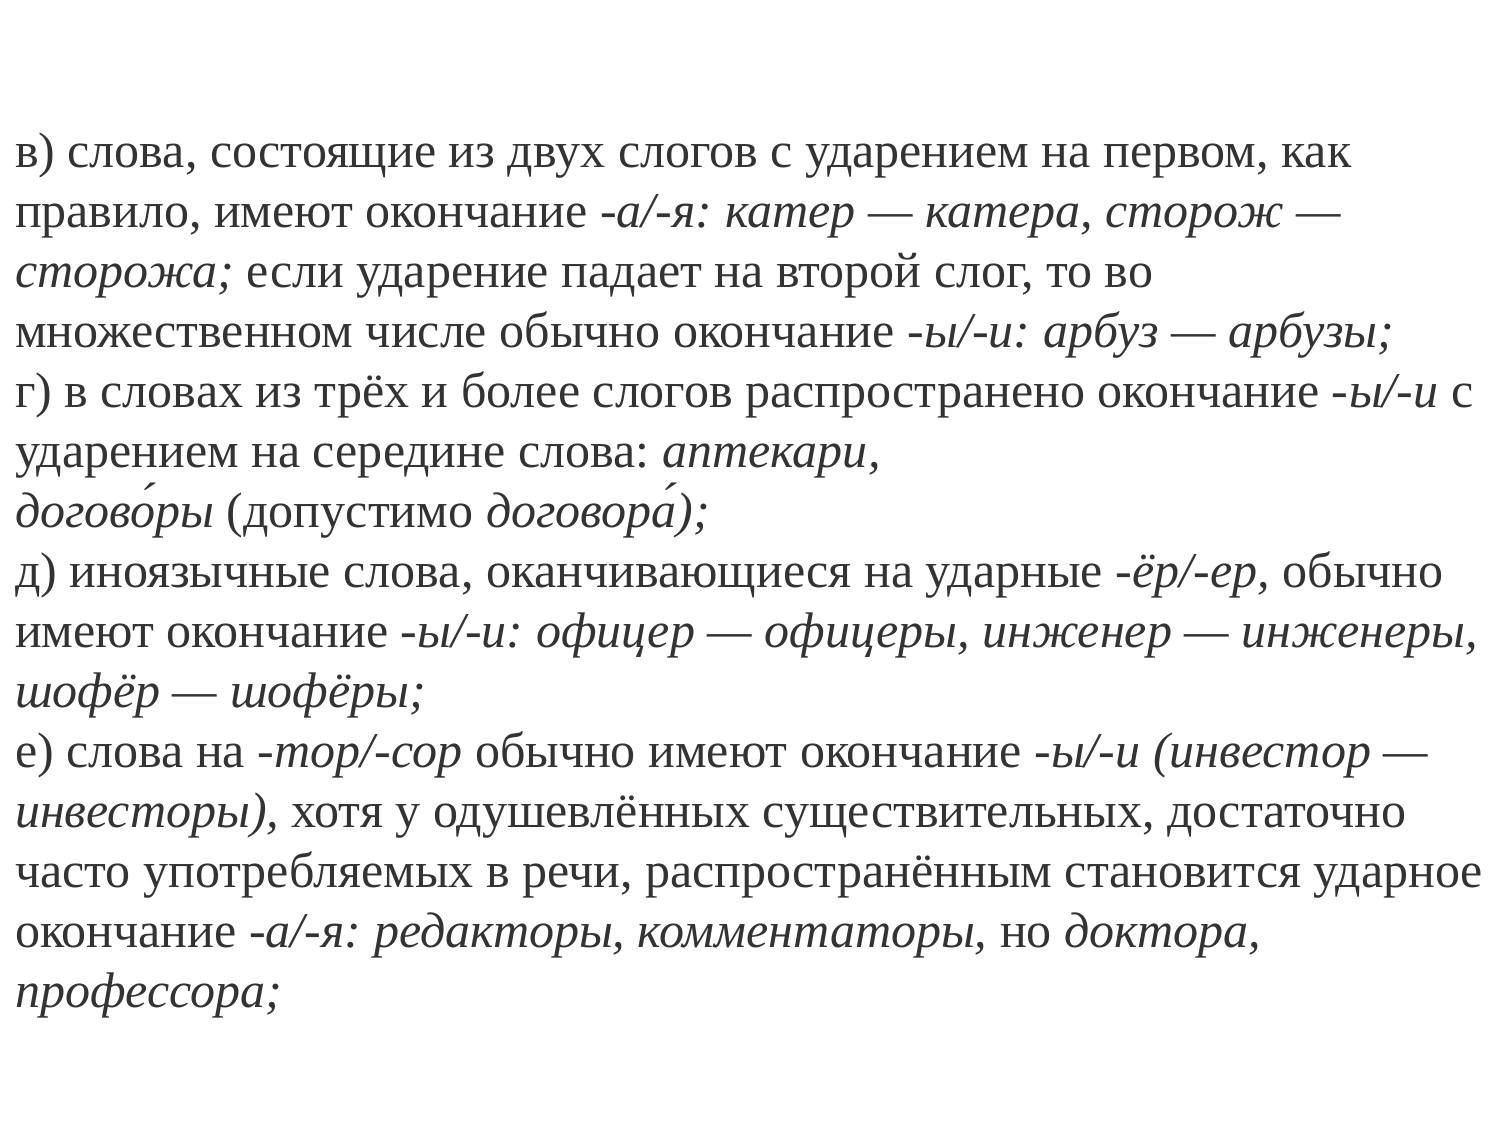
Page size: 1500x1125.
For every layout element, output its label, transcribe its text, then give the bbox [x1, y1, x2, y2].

text_box в) слова, состоящие из двух слогов с ударением на первом, как правило, имеют окончание -а/-я: катер — катера, сторож — сторожа; если ударение падает на второй слог, то во множественном числе обычно окончание -ы/-и: арбуз — арбузы; г) в словах из трёх и более слогов распространено окончание -ы/-и с ударением на середине слова: аптекари, догово́ры (допустимо договора́); д) иноязычные слова, оканчивающиеся на ударные -ёр/-ер, обычно имеют окончание -ы/-и: офицер — офицеры, инженер — инженеры, шофёр — шофёры; е) слова на -тор/-сор обычно имеют окончание -ы/-и (инвестор — инвесторы), хотя у одушевлённых существительных, достаточно часто употребляемых в речи, распространённым становится ударное окончание -а/-я: редакторы, комментаторы, но доктора, профессора; [0, 109, 1500, 1025]
